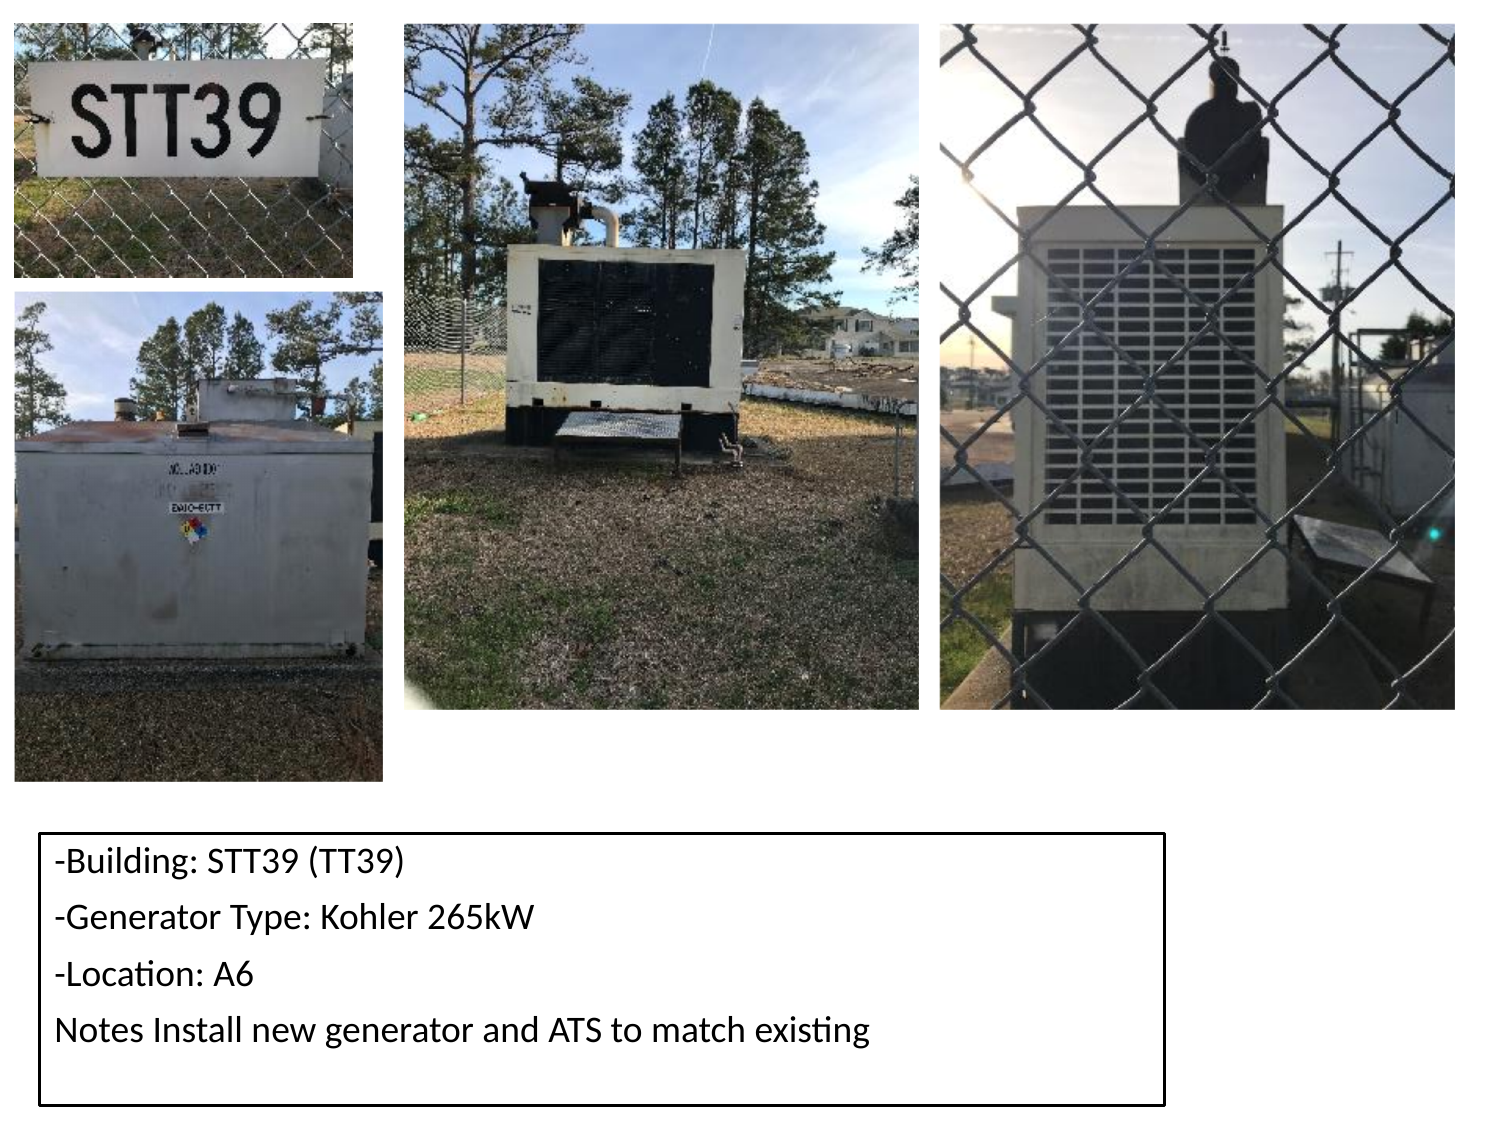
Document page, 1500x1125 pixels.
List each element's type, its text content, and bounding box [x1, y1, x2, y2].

picture [0, 23, 1500, 781]
text_box -Building: STT39 (TT39) -Generator Type: Kohler 265kW -Location: A6 Notes Install new generator and ATS to match existing [39, 833, 1165, 1106]
